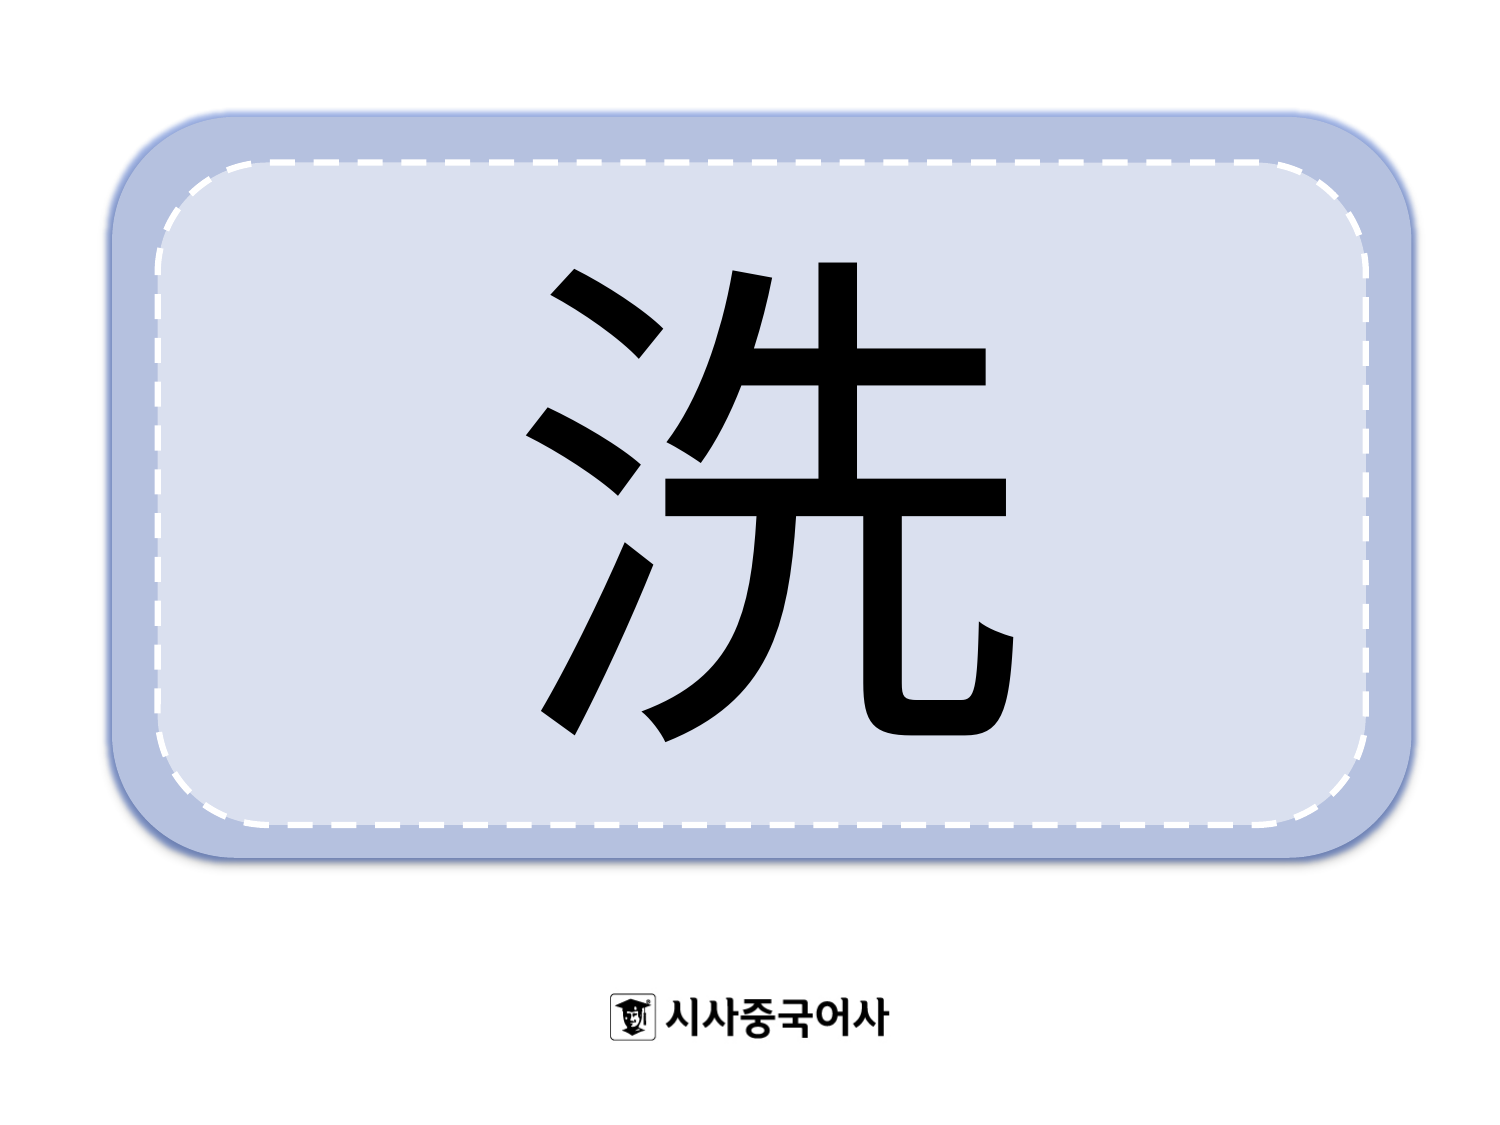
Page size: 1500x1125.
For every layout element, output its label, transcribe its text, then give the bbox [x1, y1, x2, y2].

text_box 洗 [162, 160, 1371, 824]
picture [602, 987, 898, 1047]
